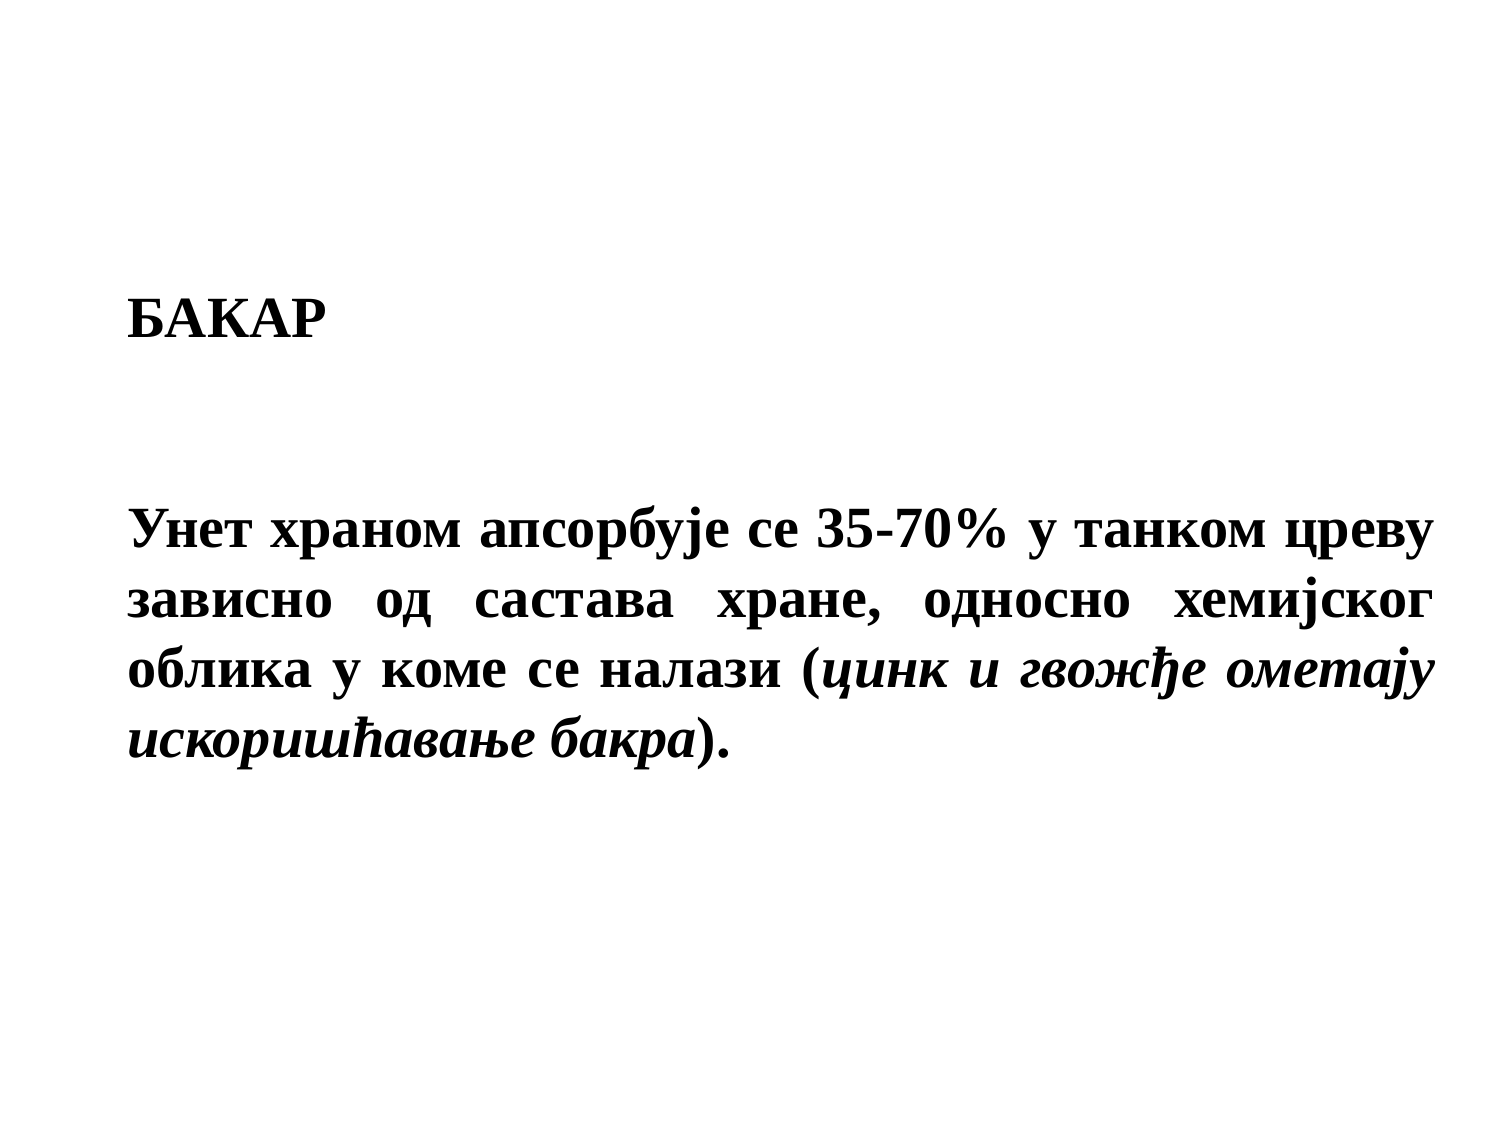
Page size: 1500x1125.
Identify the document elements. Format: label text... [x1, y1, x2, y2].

text_box БАКАР Унет храном апсорбује се 35-70% у танком цреву зависно од састава хране, односно хемијског облика у коме се налази (цинк и гвожђе ометају искоришћавање бакра). [112, 271, 1450, 917]
